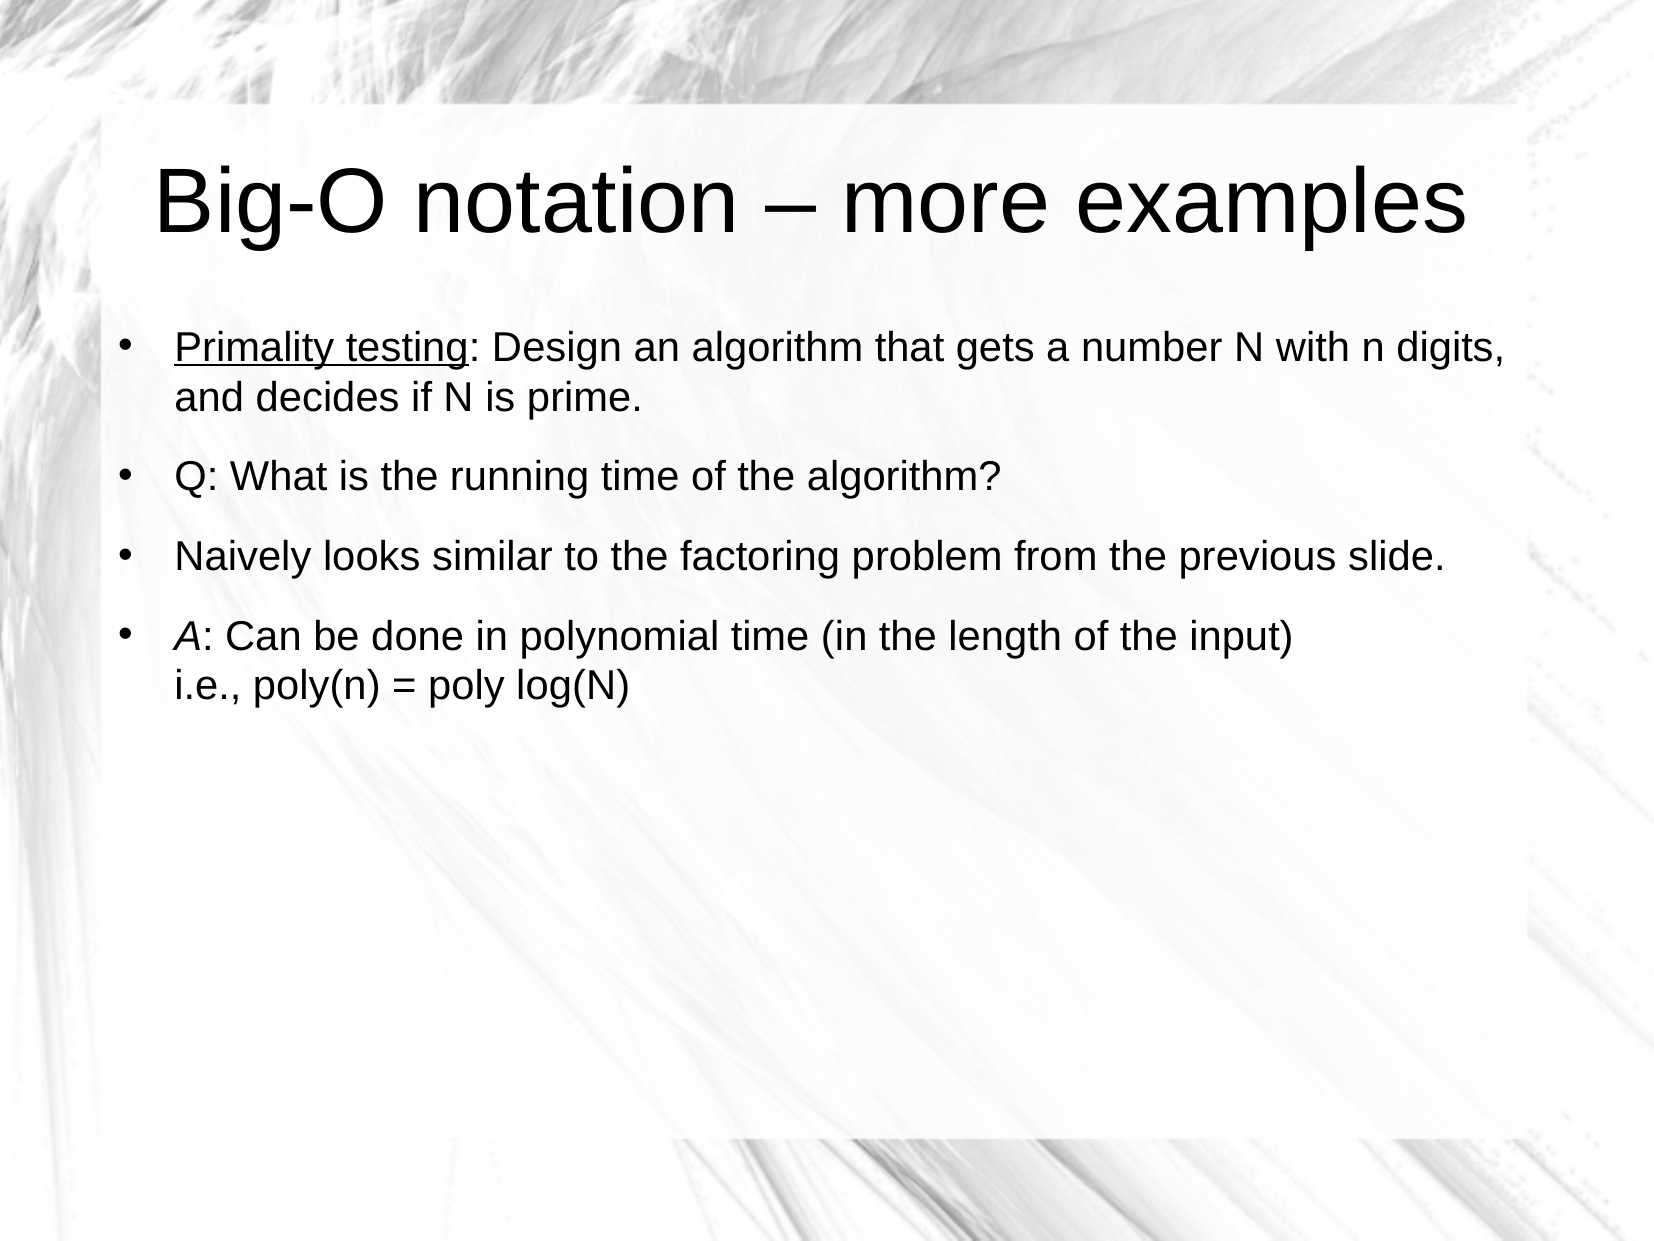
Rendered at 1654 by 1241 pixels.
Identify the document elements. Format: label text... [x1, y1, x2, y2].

title Big-O notation – more examples [118, 112, 1506, 281]
list Primality testing: Design an algorithm that gets a number N with n digits, and decides if N is prime. Q: What is the running time of the algorithm? Naively looks similar to the factoring problem from the previous slide. A: Can be done in polynomial time (in the length of the input) i.e., poly(n) = poly log(N) [118, 319, 1571, 1102]
picture [0, 0, 1654, 1241]
